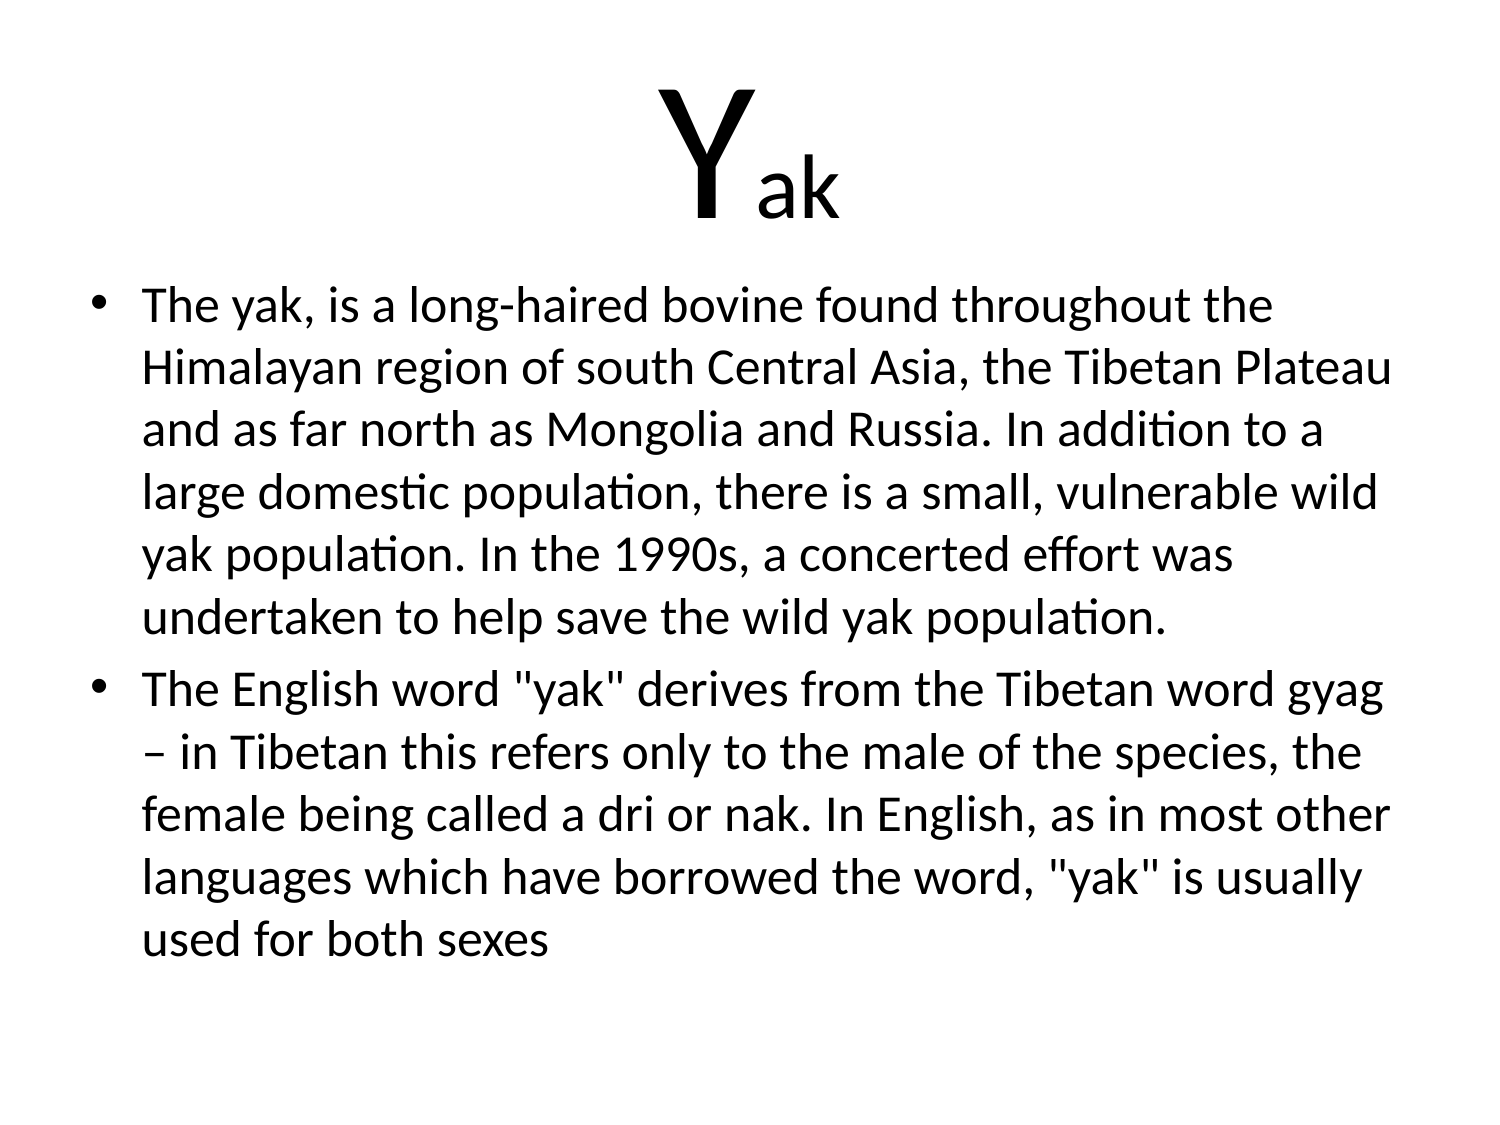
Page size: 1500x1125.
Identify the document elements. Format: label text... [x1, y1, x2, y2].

list The yak, is a long-haired bovine found throughout the Himalayan region of south Central Asia, the Tibetan Plateau and as far north as Mongolia and Russia. In addition to a large domestic population, there is a small, vulnerable wild yak population. In the 1990s, a concerted effort was undertaken to help save the wild yak population. The English word "yak" derives from the Tibetan word gyag – in Tibetan this refers only to the male of the species, the female being called a dri or nak. In English, as in most other languages which have borrowed the word, "yak" is usually used for both sexes [75, 262, 1425, 1005]
title Yak [75, 45, 1425, 233]
